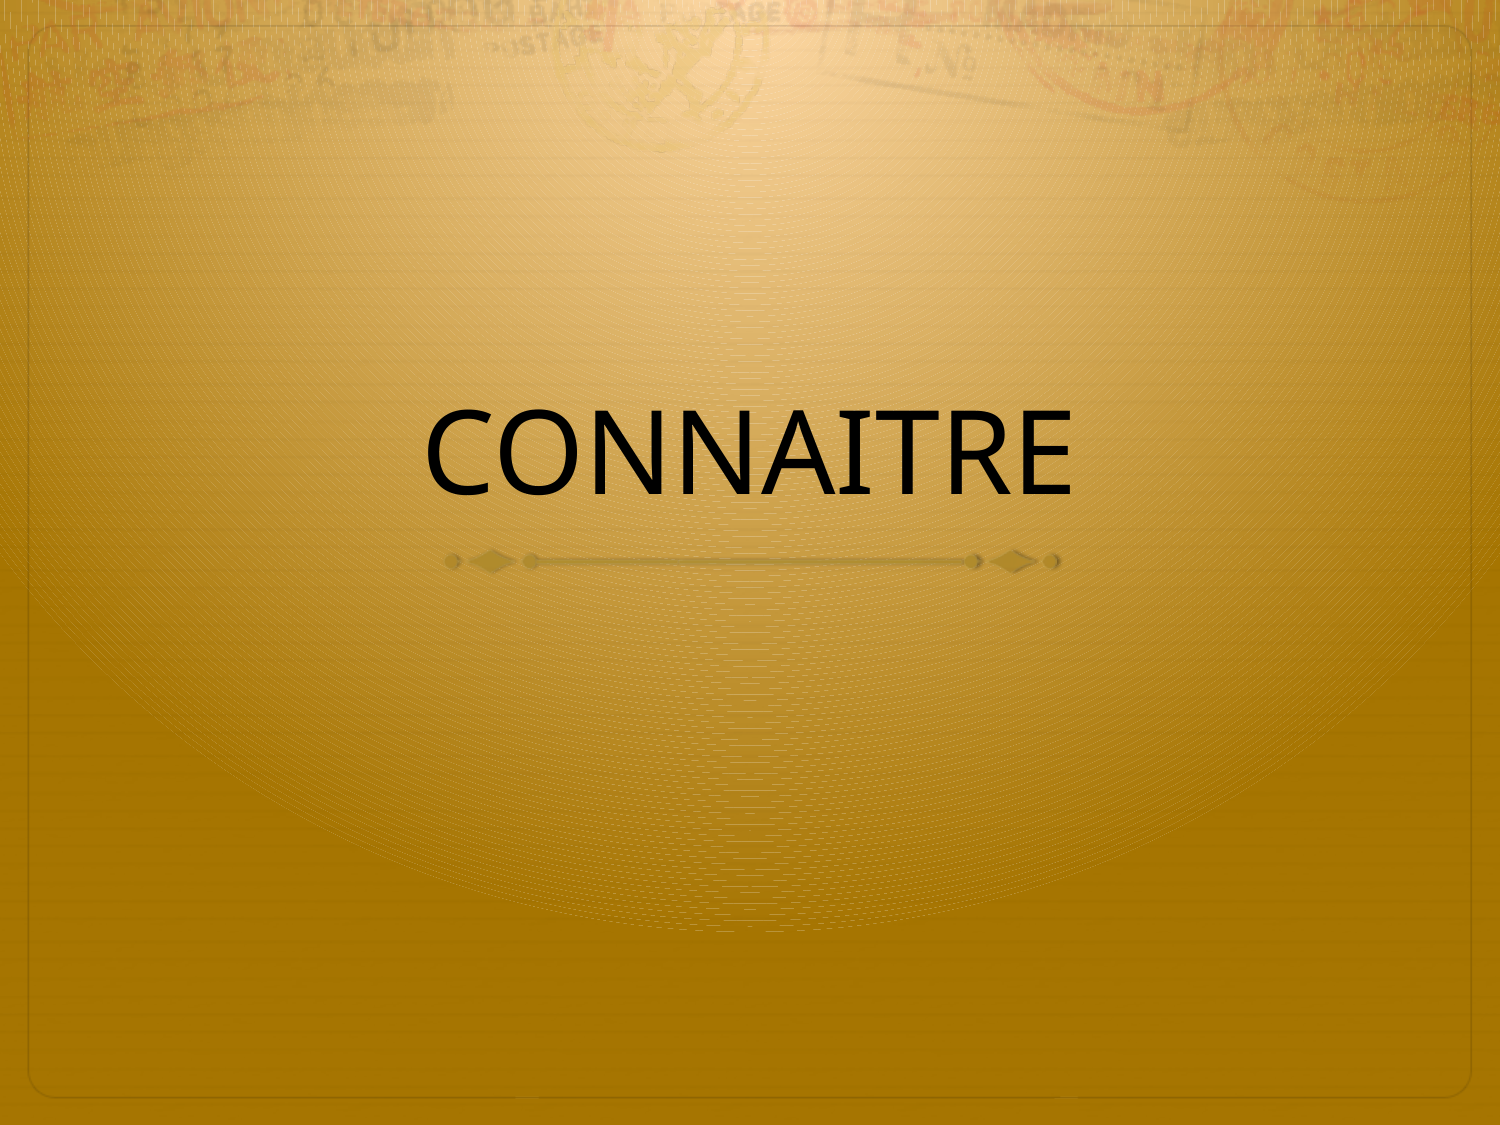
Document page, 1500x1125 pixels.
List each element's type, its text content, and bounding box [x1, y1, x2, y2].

title CONNAITRE [93, 210, 1407, 525]
picture [0, 0, 1500, 1125]
